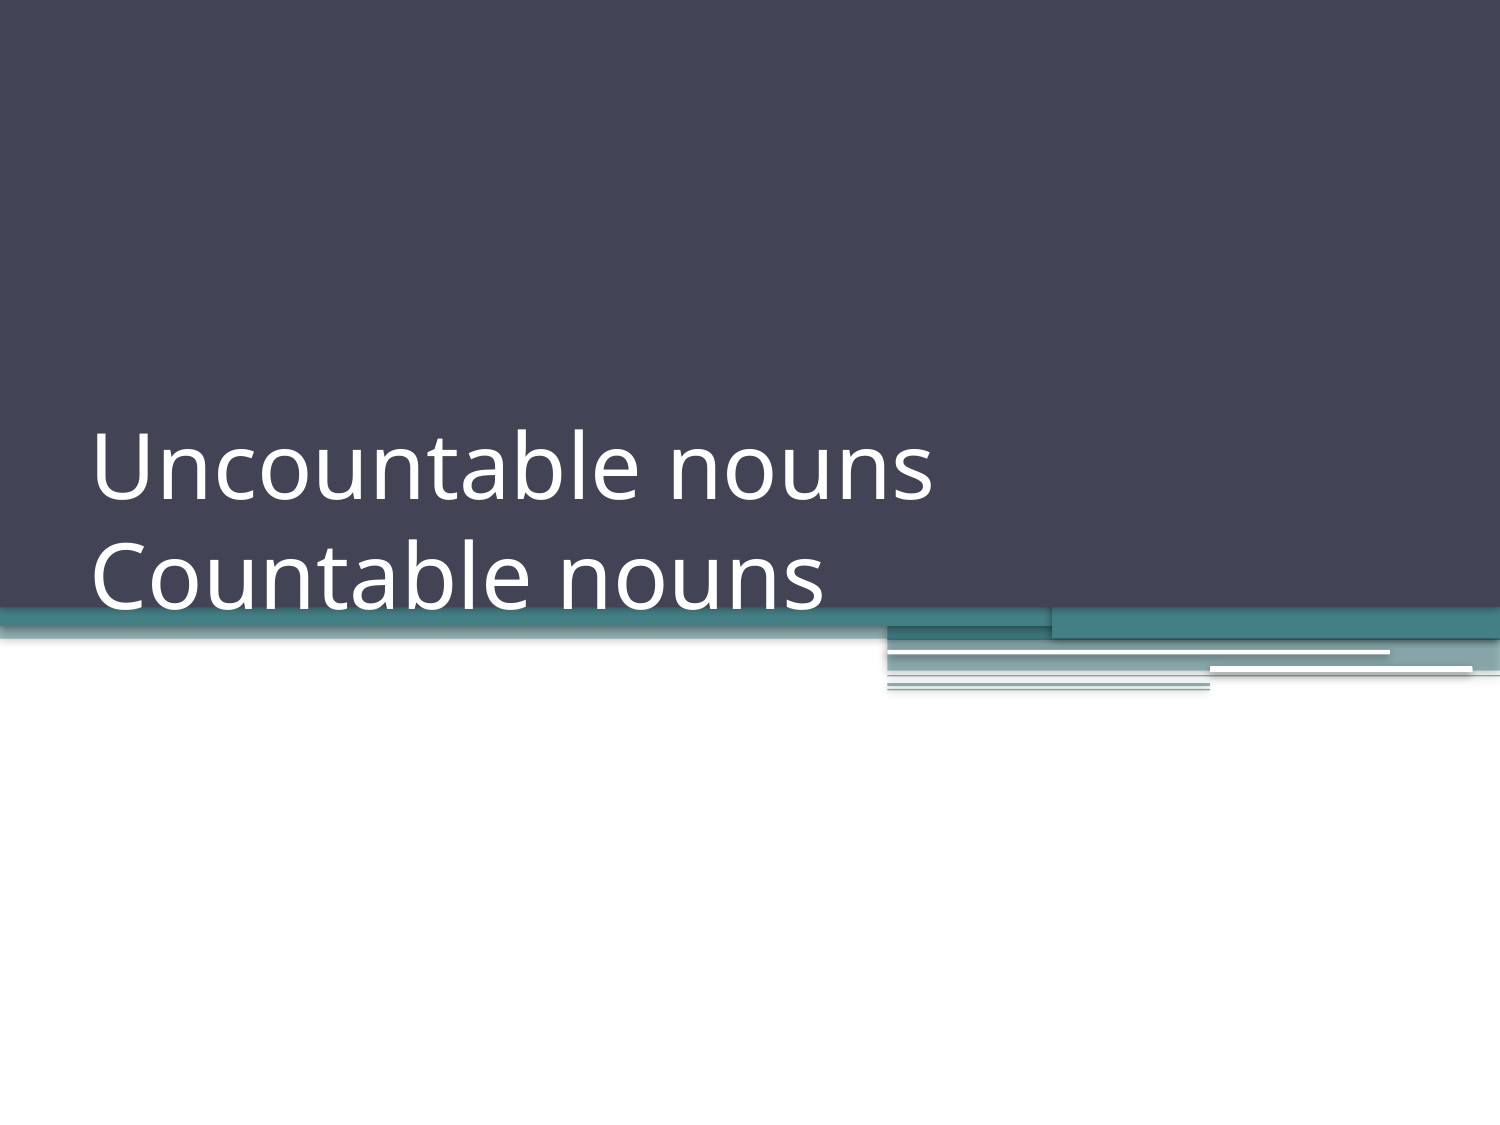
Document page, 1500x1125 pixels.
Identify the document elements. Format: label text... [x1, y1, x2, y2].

title Uncountable nouns Countable nouns [75, 394, 1463, 636]
